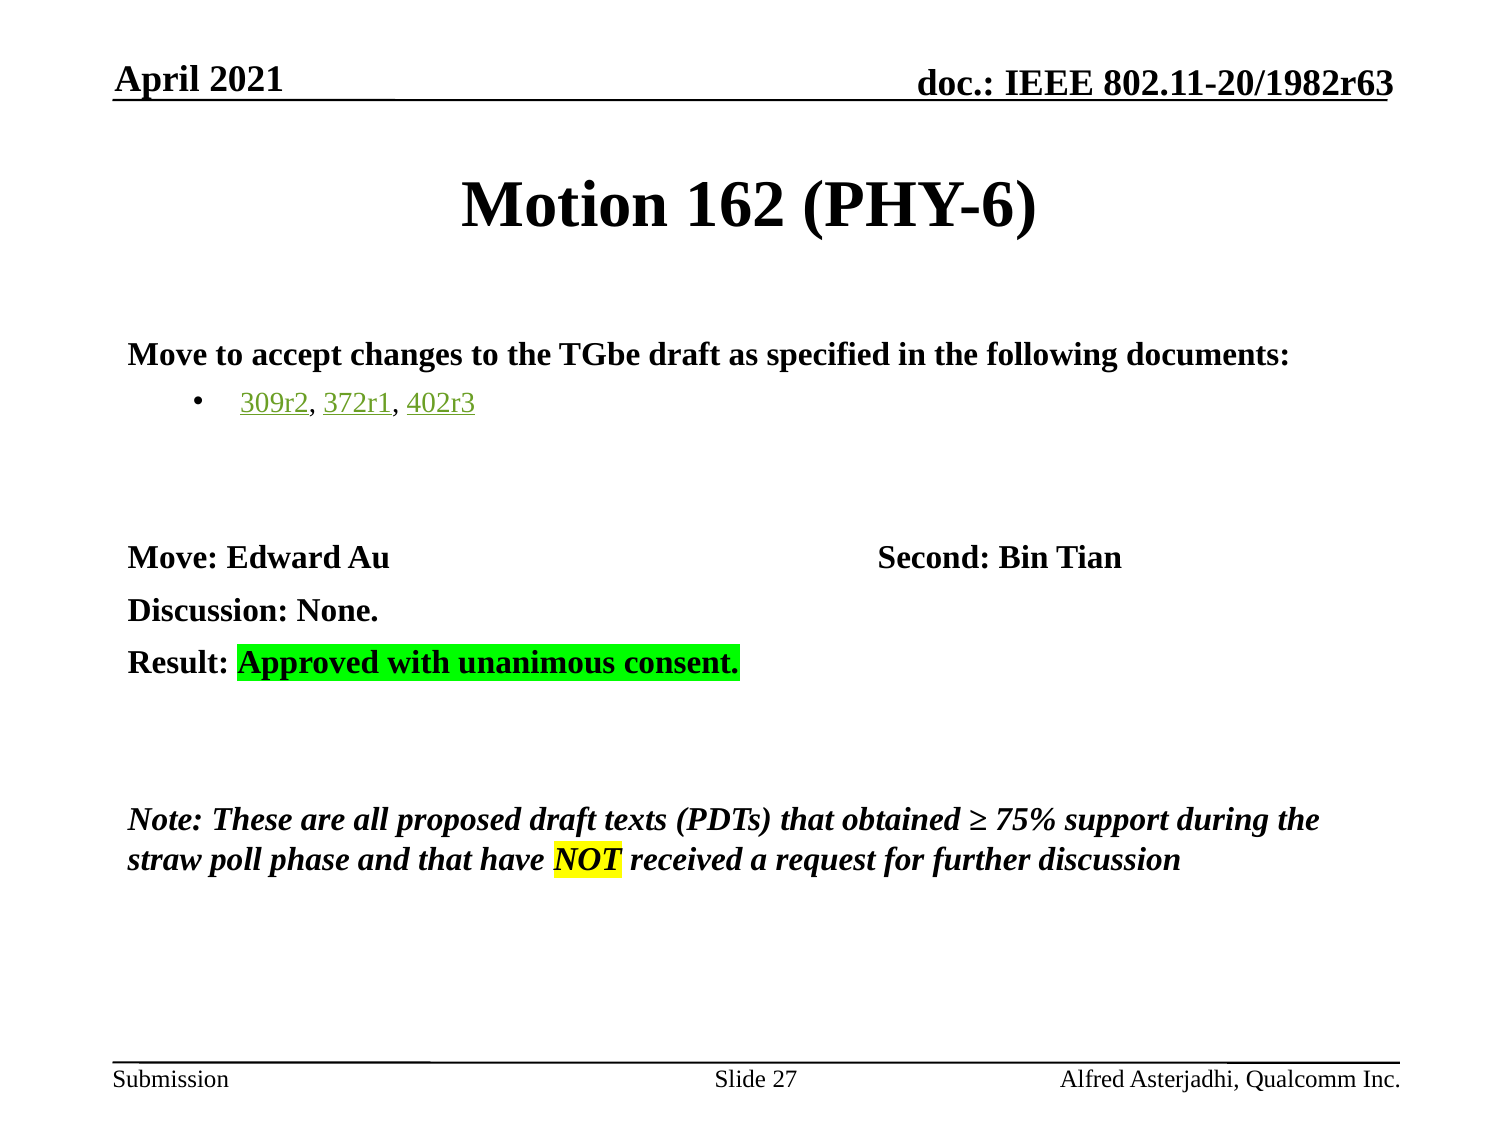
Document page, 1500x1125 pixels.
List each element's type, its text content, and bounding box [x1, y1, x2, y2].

slide_number Slide 27 [712, 1061, 800, 1123]
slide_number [114, 54, 423, 100]
title Motion 162 (PHY-6) [112, 112, 1388, 288]
list Move to accept changes to the TGbe draft as specified in the following documents: 309r2, 372r1, 402r3 Move: Edward Au Second: Bin Tian Discussion: None. Result: Approved with unanimous consent. Note: These are all proposed draft texts (PDTs) that obtained ≥ 75% support during the straw poll phase and that have NOT received a request for further discussion [112, 324, 1388, 1000]
footer Alfred Asterjadhi, Qualcomm Inc. [878, 1061, 1402, 1093]
